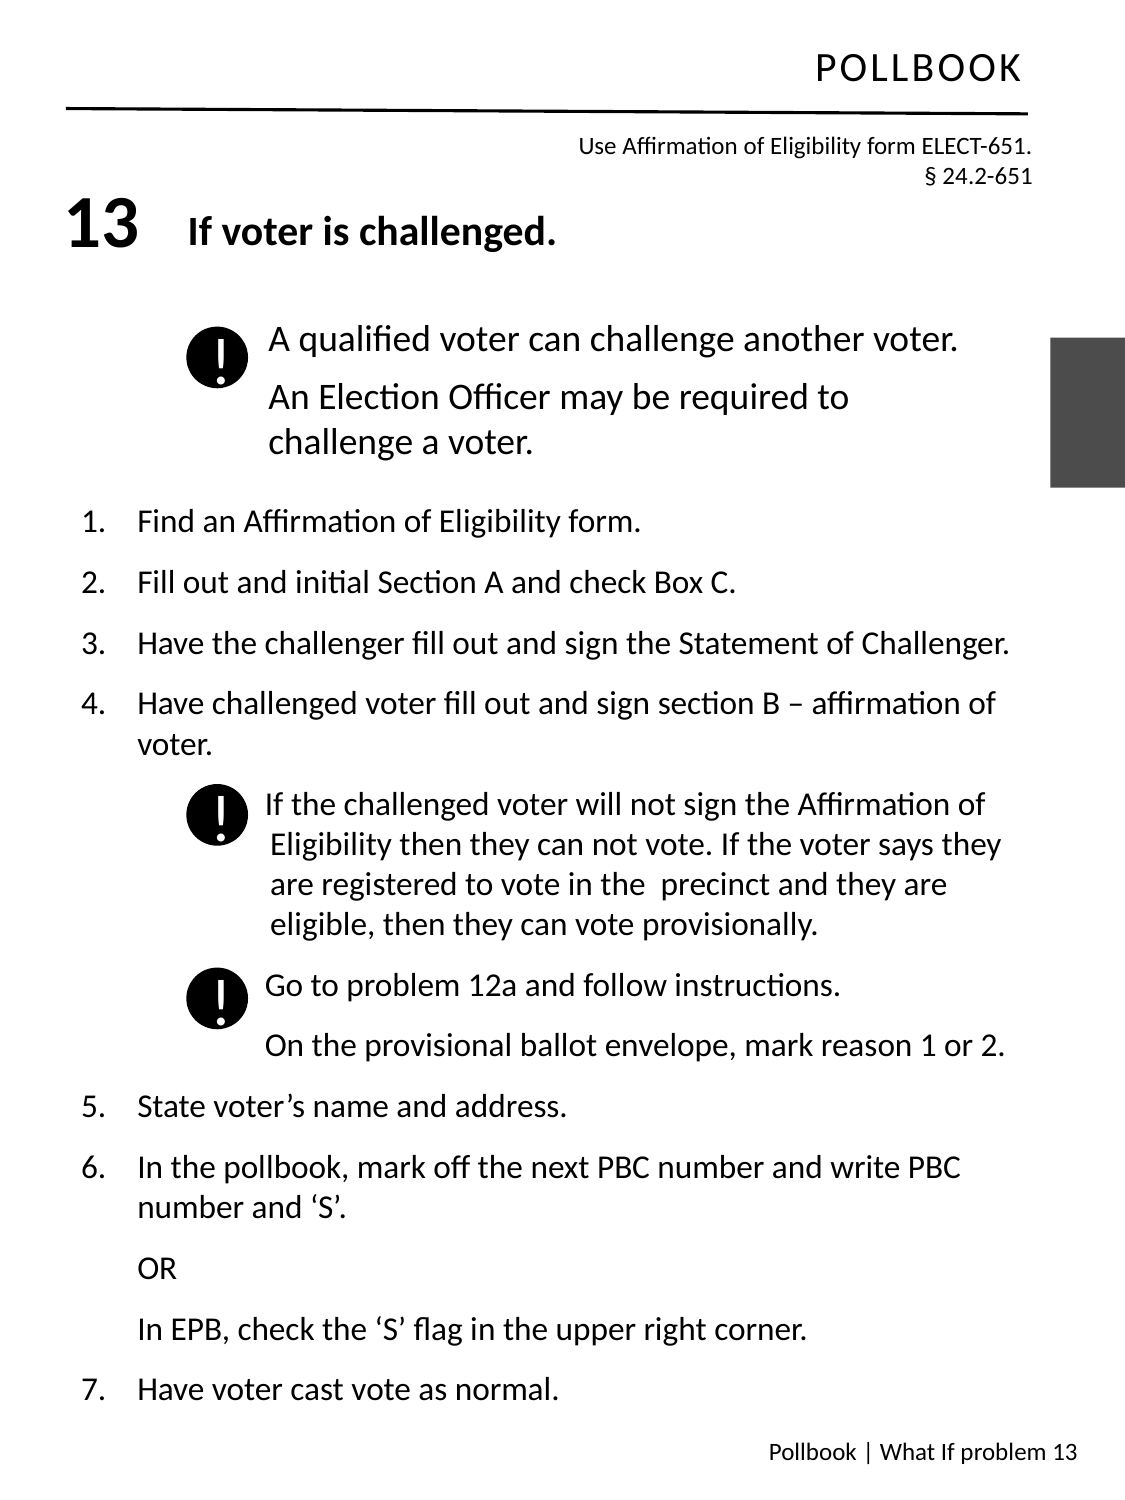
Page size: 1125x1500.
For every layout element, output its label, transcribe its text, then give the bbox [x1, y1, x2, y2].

text_box ! [185, 966, 250, 1031]
list If voter is challenged. [172, 202, 1051, 453]
text_box Use Affirmation of Eligibility form ELECT-651. § 24.2-651 [563, 122, 1048, 197]
text_box A qualified voter can challenge another voter. An Election Officer may be required to challenge a voter. [253, 306, 1010, 395]
text_box ! [185, 325, 250, 390]
list 13 [48, 175, 188, 340]
text_box ! [185, 782, 250, 847]
list Find an Affirmation of Eligibility form. Fill out and initial Section A and check Box C. Have the challenger fill out and sign the Statement of Challenger. Have challenged voter fill out and sign section B – affirmation of voter. If the challenged voter will not sign the Affirmation of Eligibility then they can not vote. If the voter says they are registered to vote in the precinct and they are eligible, then they can vote provisionally. Go to problem 12a and follow instructions. On the provisional ballot envelope, mark reason 1 or 2. State voter’s name and address. In the pollbook, mark off the next PBC number and write PBC number and ‘S’. OR In EPB, check the ‘S’ flag in the upper right corner. Have voter cast vote as normal. [65, 491, 1051, 1415]
text_box Pollbook | What If problem 13 [754, 1427, 1125, 1473]
